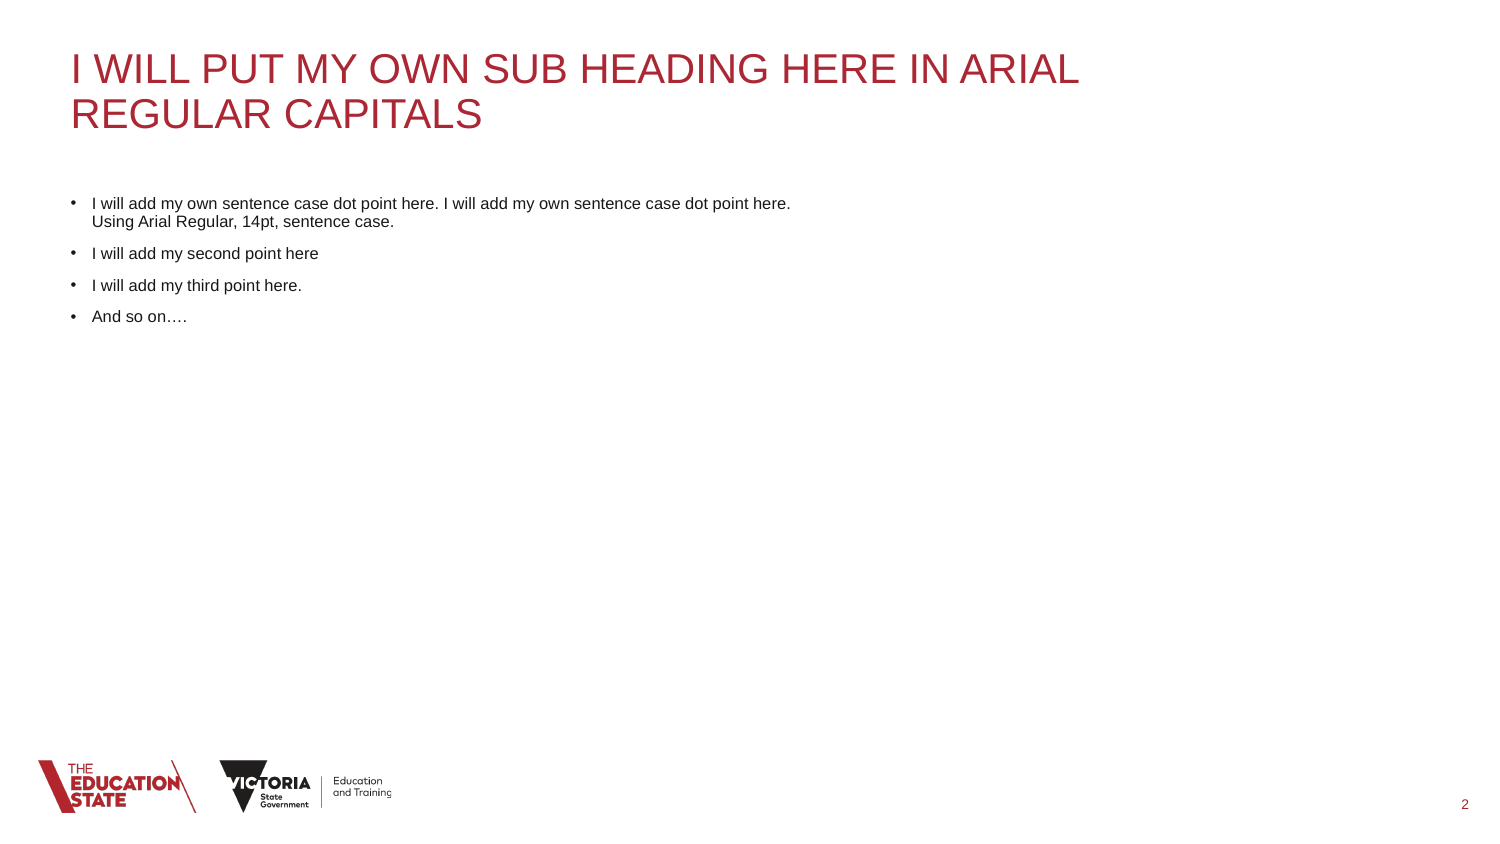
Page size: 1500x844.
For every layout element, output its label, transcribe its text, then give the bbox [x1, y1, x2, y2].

list I will add my own sentence case dot point here. I will add my own sentence case dot point here. Using Arial Regular, 14pt, sentence case. I will add my second point here I will add my third point here. And so on…. [55, 188, 1441, 744]
list I WILL PUT MY OWN SUB HEADING HERE IN ARIAL REGULAR CAPITALS [55, 40, 1441, 159]
